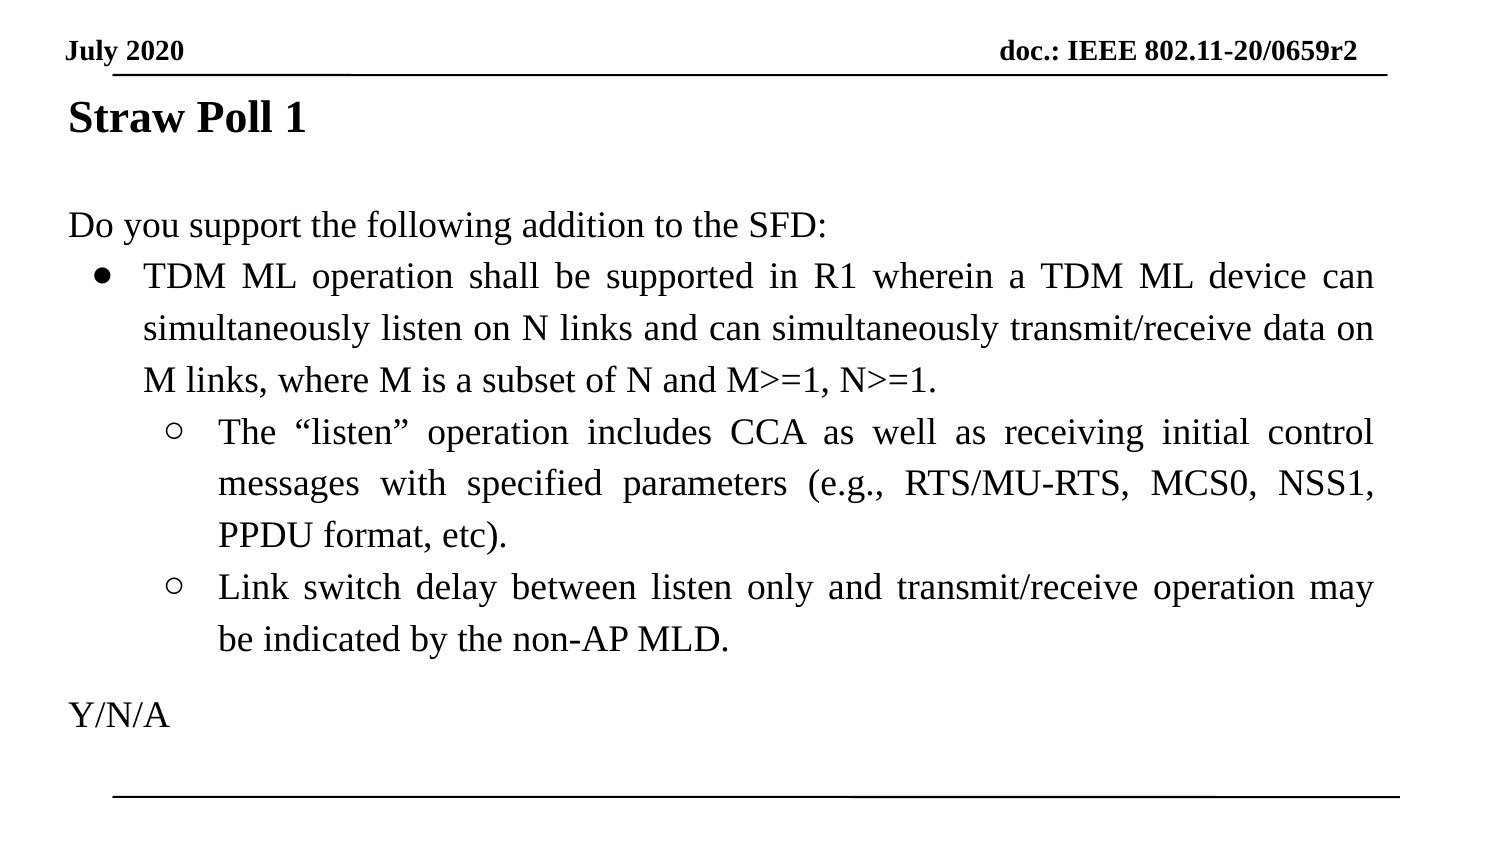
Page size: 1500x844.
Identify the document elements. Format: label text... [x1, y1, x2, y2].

list Straw Poll 1 Do you support the following addition to the SFD: TDM ML operation shall be supported in R1 wherein a TDM ML device can simultaneously listen on N links and can simultaneously transmit/receive data on M links, where M is a subset of N and M>=1, N>=1. The “listen” operation includes CCA as well as receiving initial control messages with specified parameters (e.g., RTS/MU-RTS, MCS0, NSS1, PPDU format, etc). Link switch delay between listen only and transmit/receive operation may be indicated by the non-AP MLD. Y/N/A [56, 72, 1388, 771]
